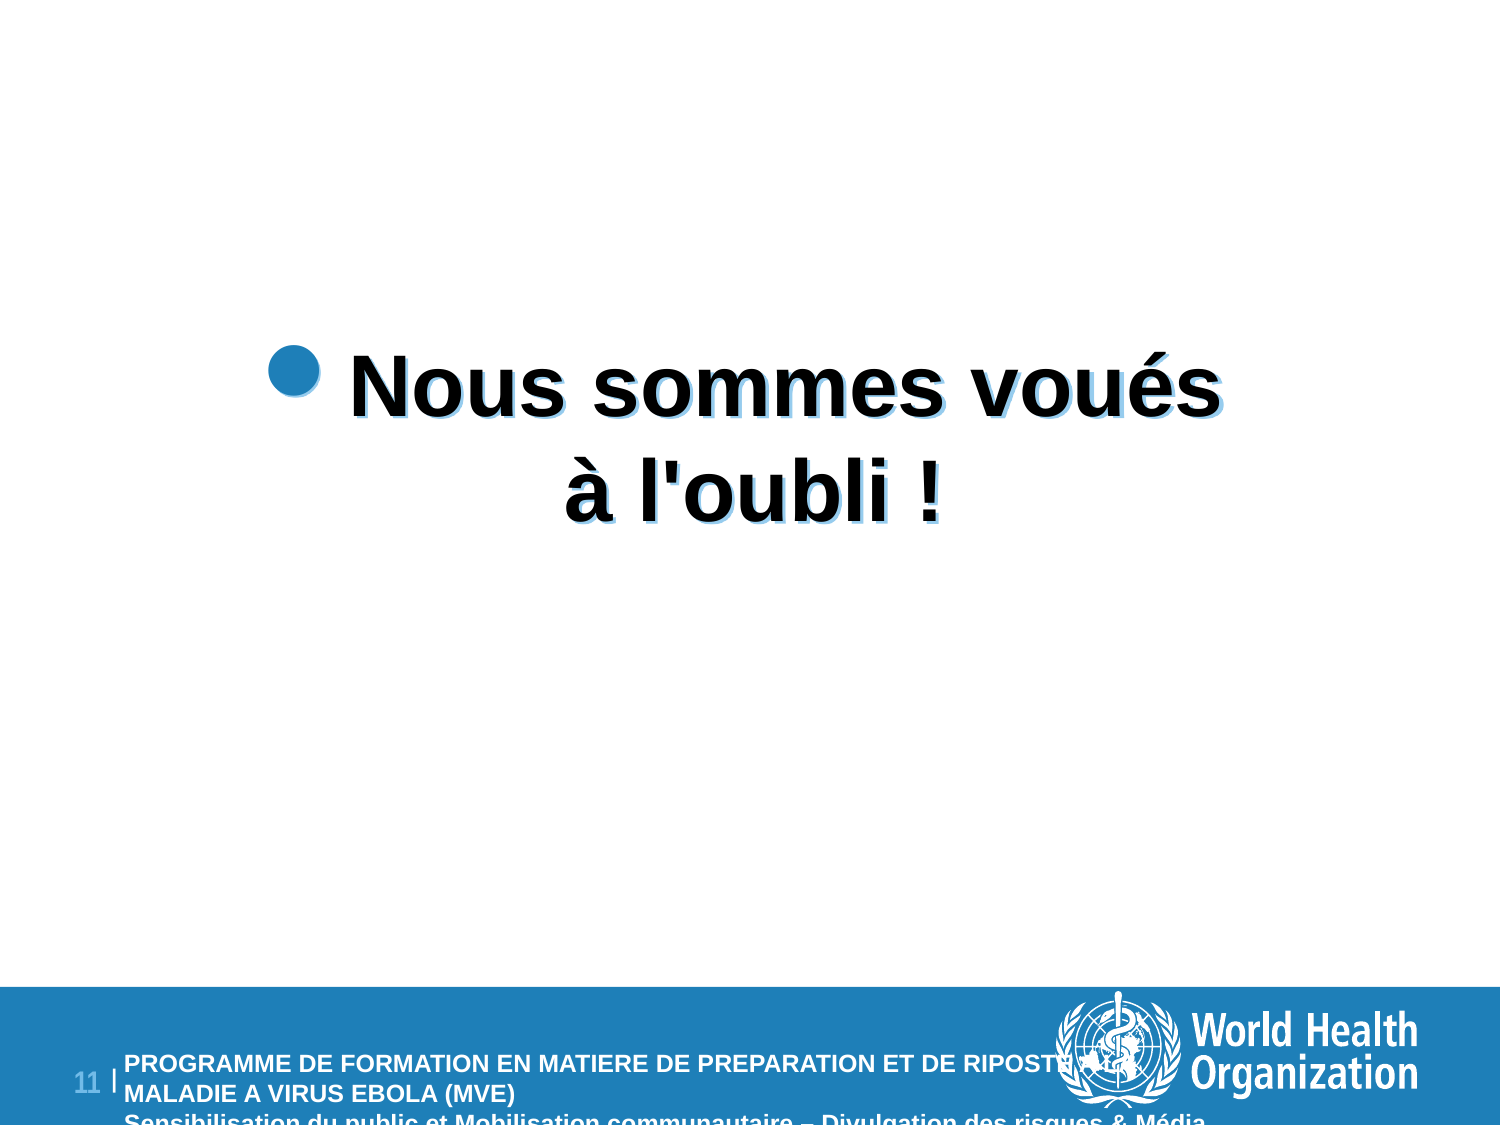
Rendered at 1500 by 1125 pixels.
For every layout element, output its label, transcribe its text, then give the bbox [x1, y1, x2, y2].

text_box Nous sommes voués à l'oubli ! [227, 392, 1283, 476]
list [0, 35, 1500, 792]
